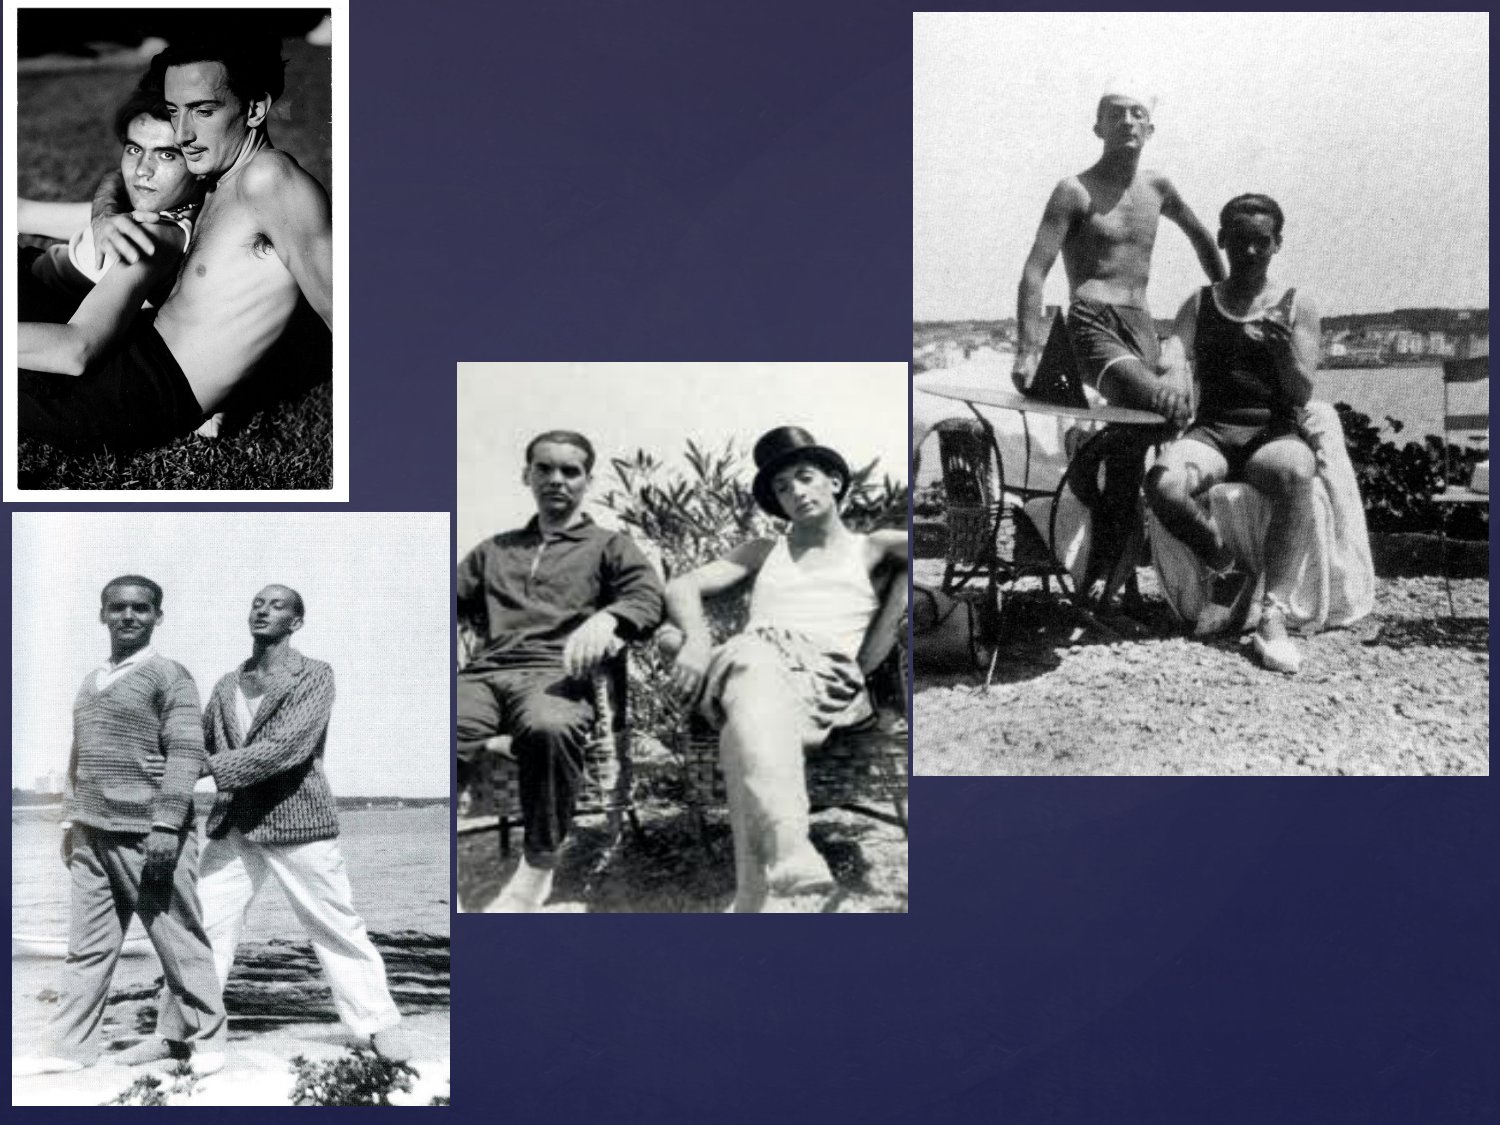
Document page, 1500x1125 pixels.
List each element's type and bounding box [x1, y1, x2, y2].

list [2, 0, 350, 503]
picture [912, 11, 1489, 777]
picture [11, 511, 451, 1106]
picture [456, 361, 908, 913]
